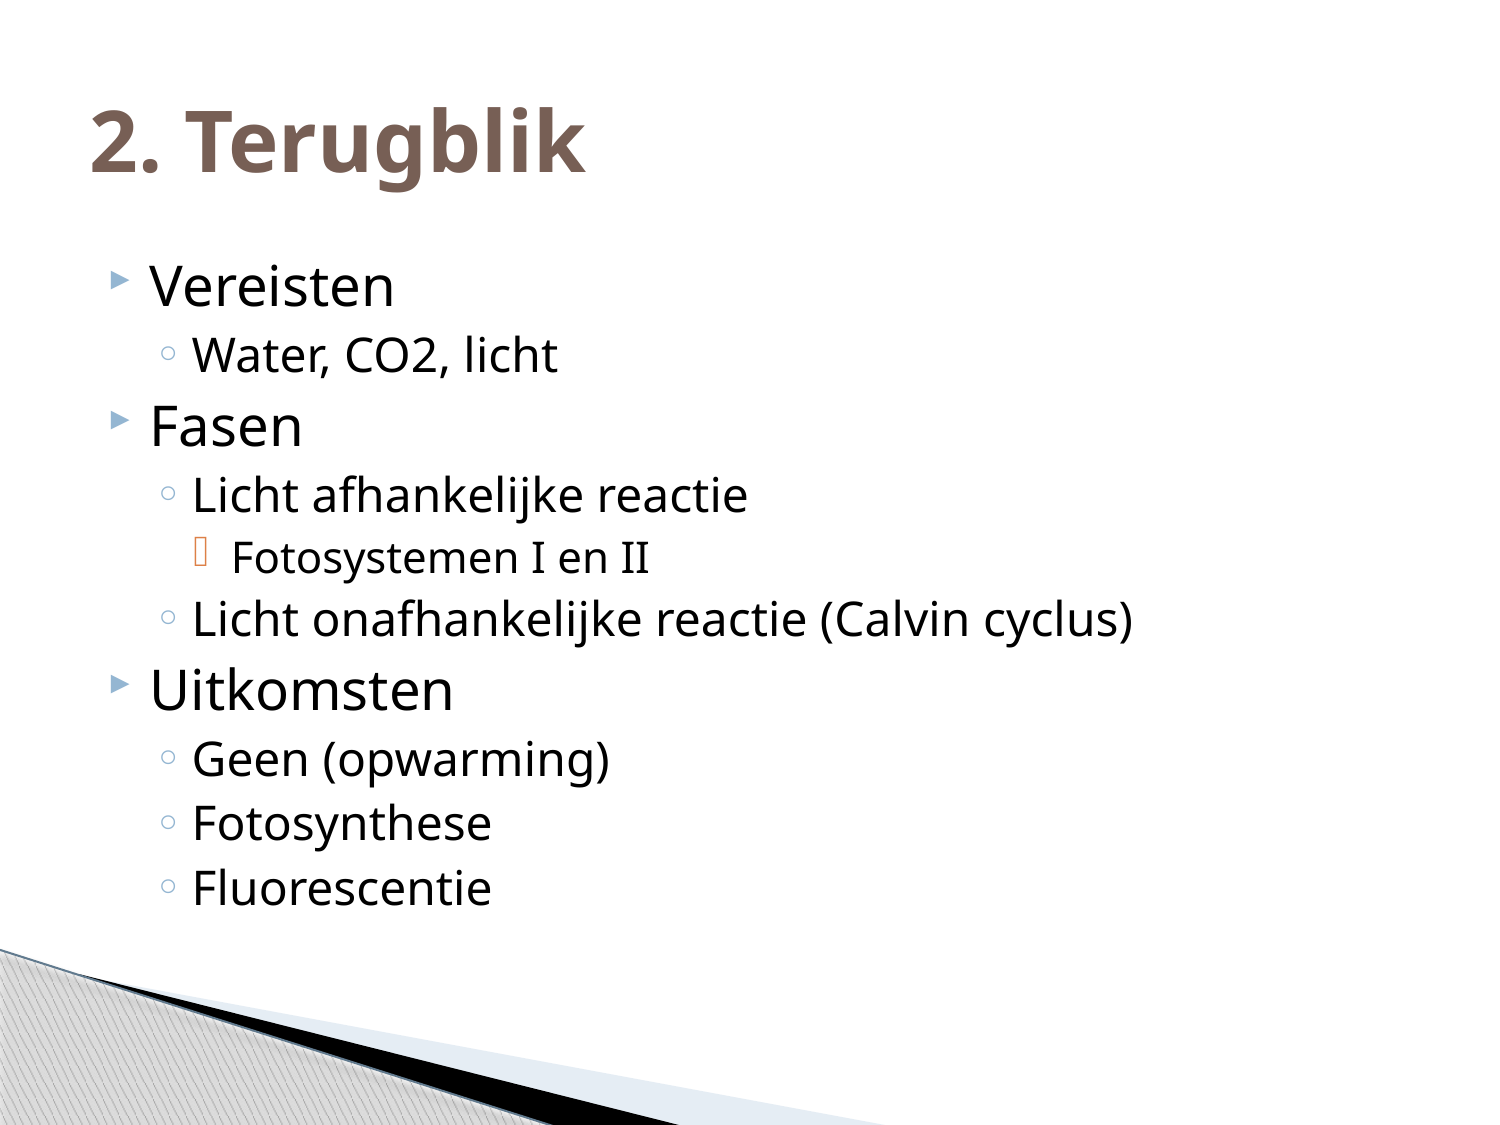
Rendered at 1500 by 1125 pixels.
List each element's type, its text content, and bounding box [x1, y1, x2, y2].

list Vereisten Water, CO2, licht Fasen Licht afhankelijke reactie Fotosystemen I en II Licht onafhankelijke reactie (Calvin cyclus) Uitkomsten Geen (opwarming) Fotosynthese Fluorescentie [75, 243, 1425, 986]
title 2. Terugblik [75, 45, 1425, 233]
